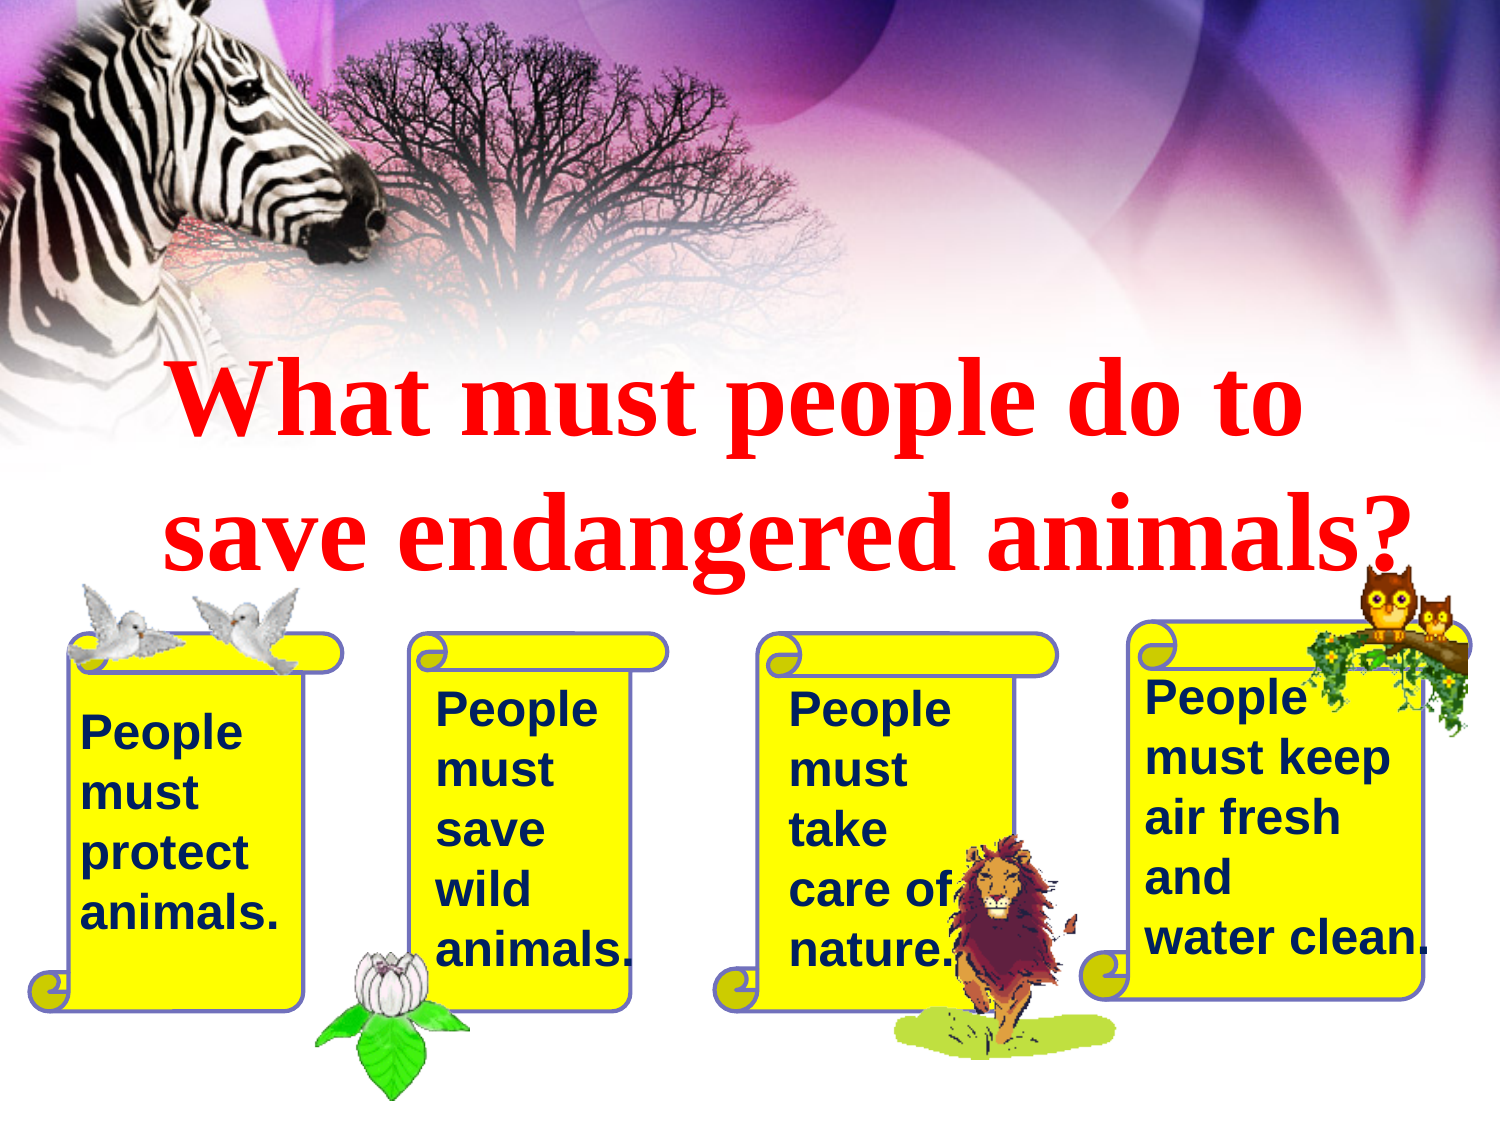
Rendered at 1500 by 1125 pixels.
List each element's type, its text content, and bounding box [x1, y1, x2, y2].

text_box People must keep air fresh and water clean. [1129, 656, 1446, 1032]
text_box [66, 685, 306, 1004]
text_box People must save wild animals. [420, 668, 665, 1044]
text_box [318, 631, 345, 675]
picture [0, 0, 1500, 1125]
text_box [1125, 619, 1288, 1002]
text_box People must take care of nature. [773, 668, 1010, 1044]
text_box [712, 631, 1060, 1014]
text_box [406, 631, 670, 950]
text_box People must protect animals. [64, 692, 302, 1008]
text_box [27, 970, 298, 1014]
text_box What must people do to save endangered animals? [147, 315, 1436, 601]
